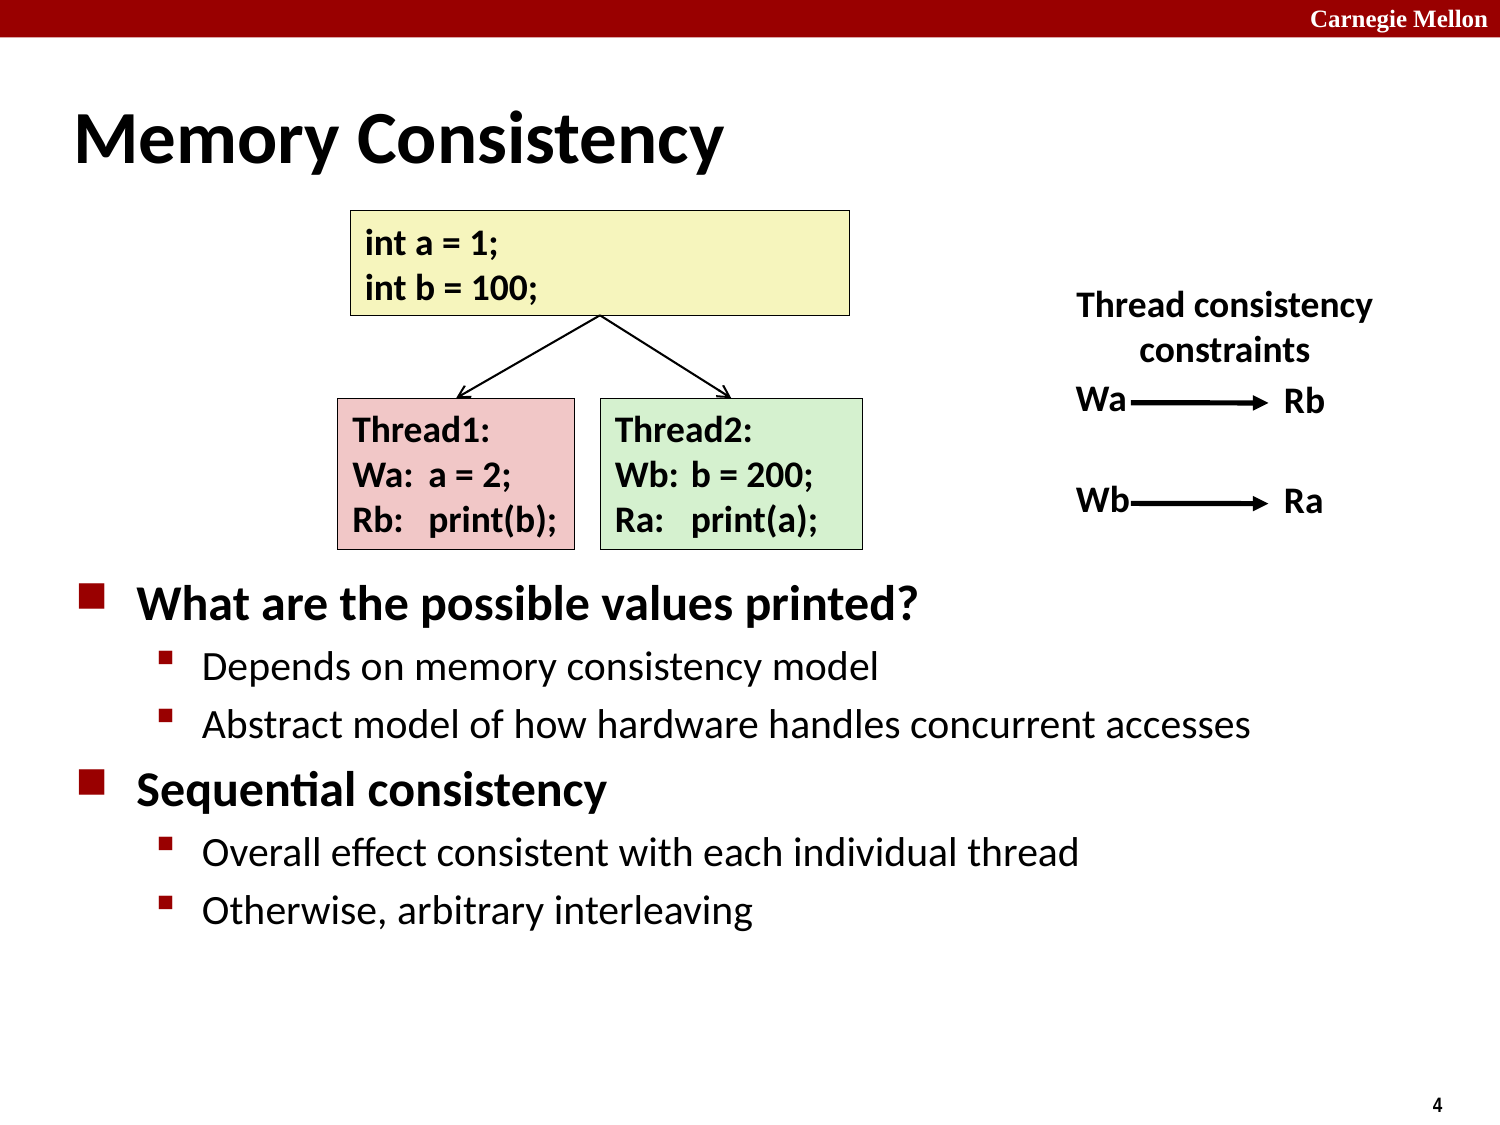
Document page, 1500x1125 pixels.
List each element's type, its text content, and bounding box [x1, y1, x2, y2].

text_box Wb [1060, 467, 1145, 528]
list What are the possible values printed? Depends on memory consistency model Abstract model of how hardware handles concurrent accesses Sequential consistency Overall effect consistent with each individual thread Otherwise, arbitrary interleaving [64, 562, 1361, 1040]
text_box Ra [1269, 468, 1339, 529]
title Memory Consistency [58, 71, 1305, 197]
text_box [337, 210, 863, 551]
text_box Wa [1060, 367, 1142, 427]
text_box Rb [1269, 378, 1340, 428]
text_box Thread consistency constraints [1061, 273, 1389, 378]
